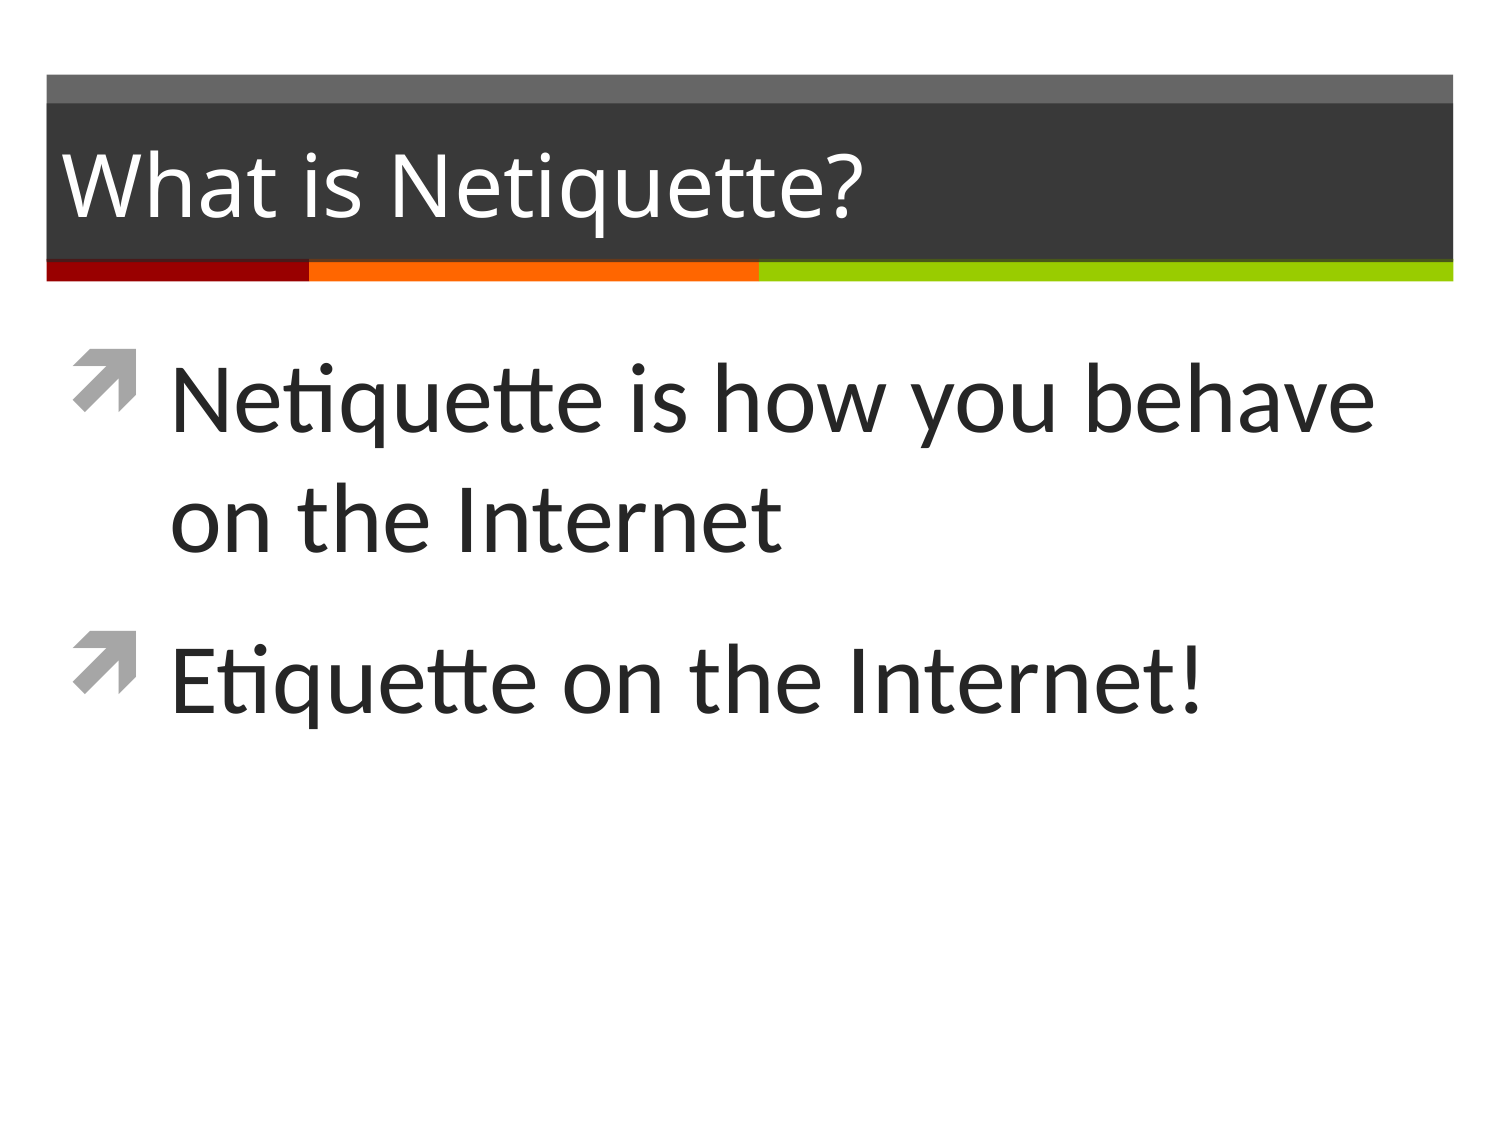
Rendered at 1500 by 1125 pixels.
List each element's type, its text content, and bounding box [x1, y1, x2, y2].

list Netiquette is how you behave on the Internet Etiquette on the Internet! [50, 324, 1450, 980]
title What is Netiquette? [46, 103, 1454, 263]
